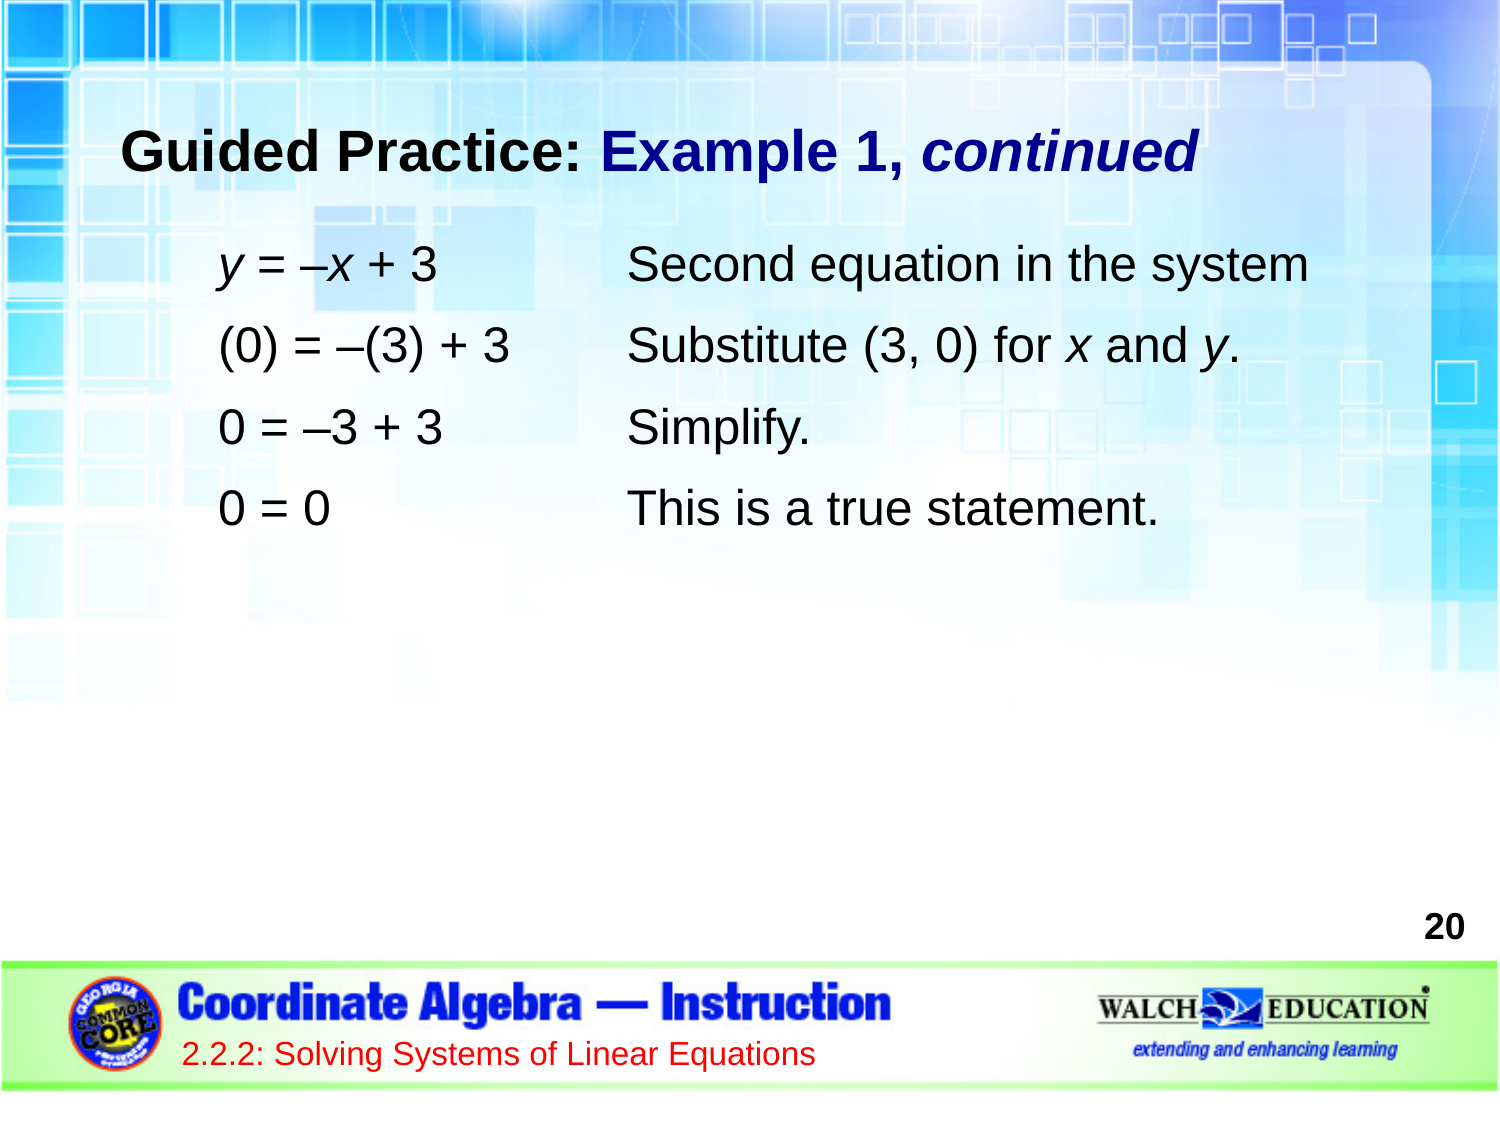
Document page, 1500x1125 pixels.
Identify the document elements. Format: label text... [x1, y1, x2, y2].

table_cell Simplify. [612, 386, 1333, 468]
table_header Second equation in the system [612, 223, 1333, 305]
table_cell (0) = –(3) + 3 [203, 305, 612, 386]
table_cell This is a true statement. [612, 468, 1333, 549]
table_cell 0 = –3 + 3 [203, 386, 612, 468]
subtitle Guided Practice: Example 1, continued [105, 105, 1394, 925]
picture [1, 0, 1500, 1091]
slide_number 20 [1361, 901, 1481, 949]
table_header y = –x + 3 [203, 223, 612, 305]
table_cell Substitute (3, 0) for x and y. [612, 305, 1333, 386]
list 2.2.2: Solving Systems of Linear Equations [166, 1024, 1074, 1068]
table_cell 0 = 0 [203, 468, 612, 549]
